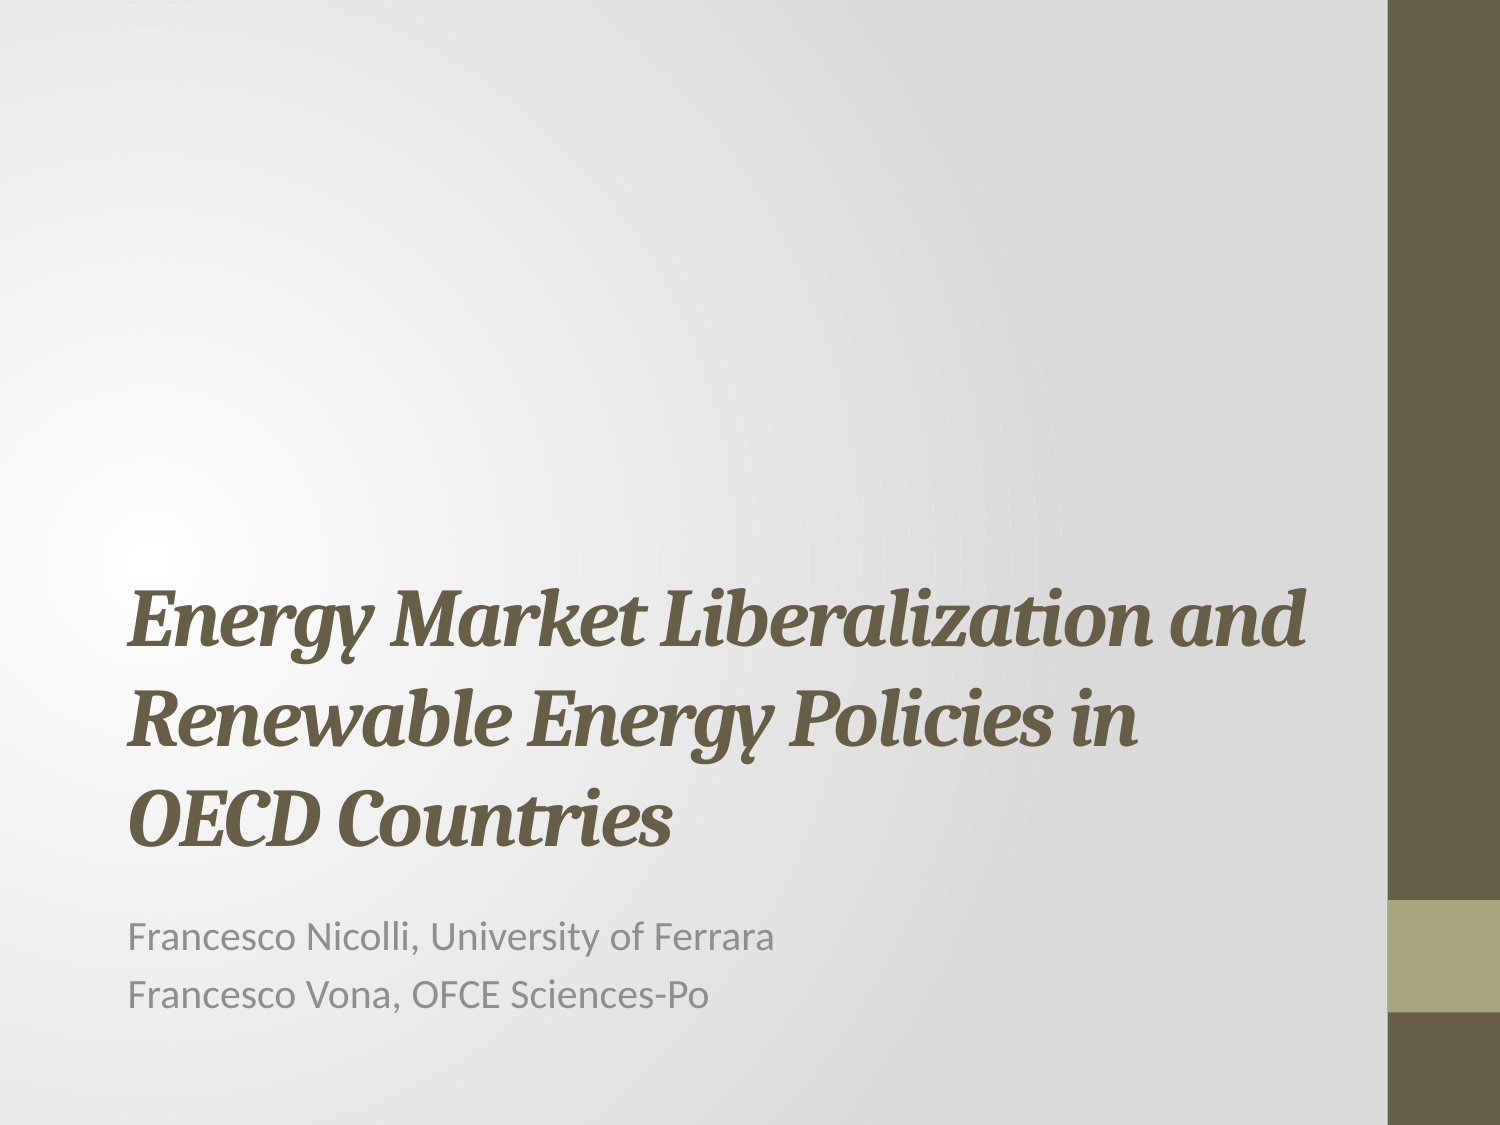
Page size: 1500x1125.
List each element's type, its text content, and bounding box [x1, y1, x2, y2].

title Energy Market Liberalization and Renewable Energy Policies in OECD Countries [112, 528, 1350, 871]
subtitle Francesco Nicolli, University of Ferrara Francesco Vona, OFCE Sciences-Po [112, 900, 1256, 1040]
